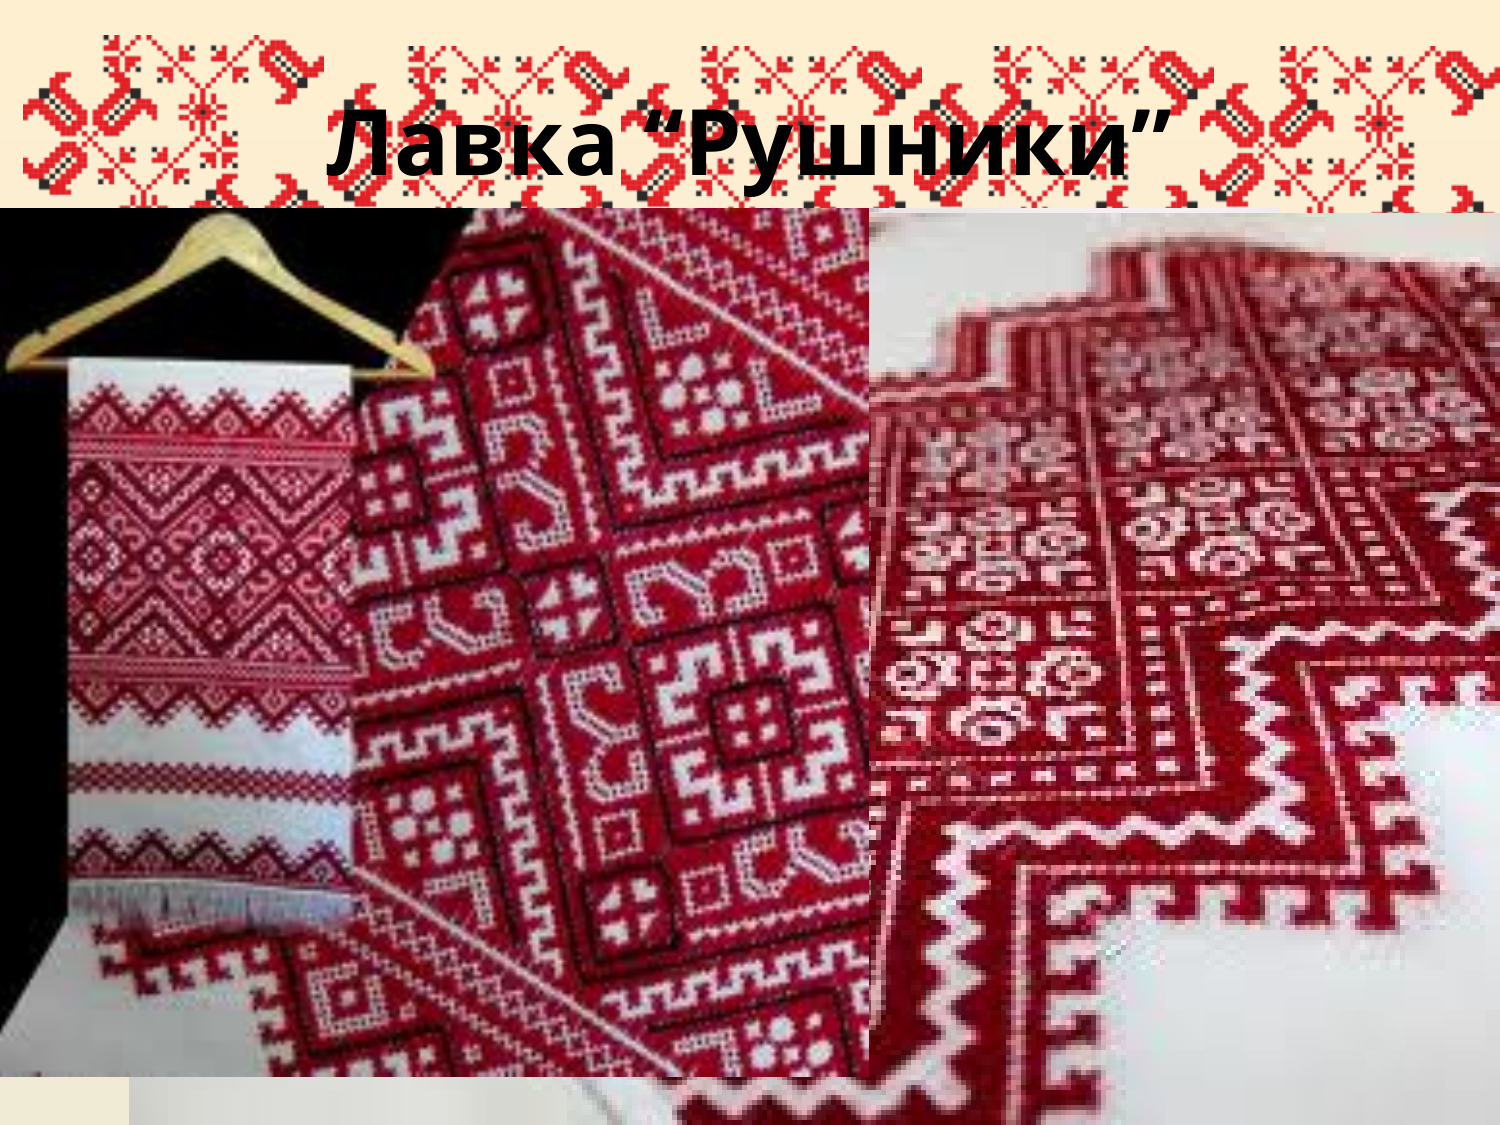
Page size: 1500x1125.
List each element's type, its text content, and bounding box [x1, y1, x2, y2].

picture [0, 35, 1500, 1125]
title Лавка “Рушники” [74, 44, 1426, 211]
